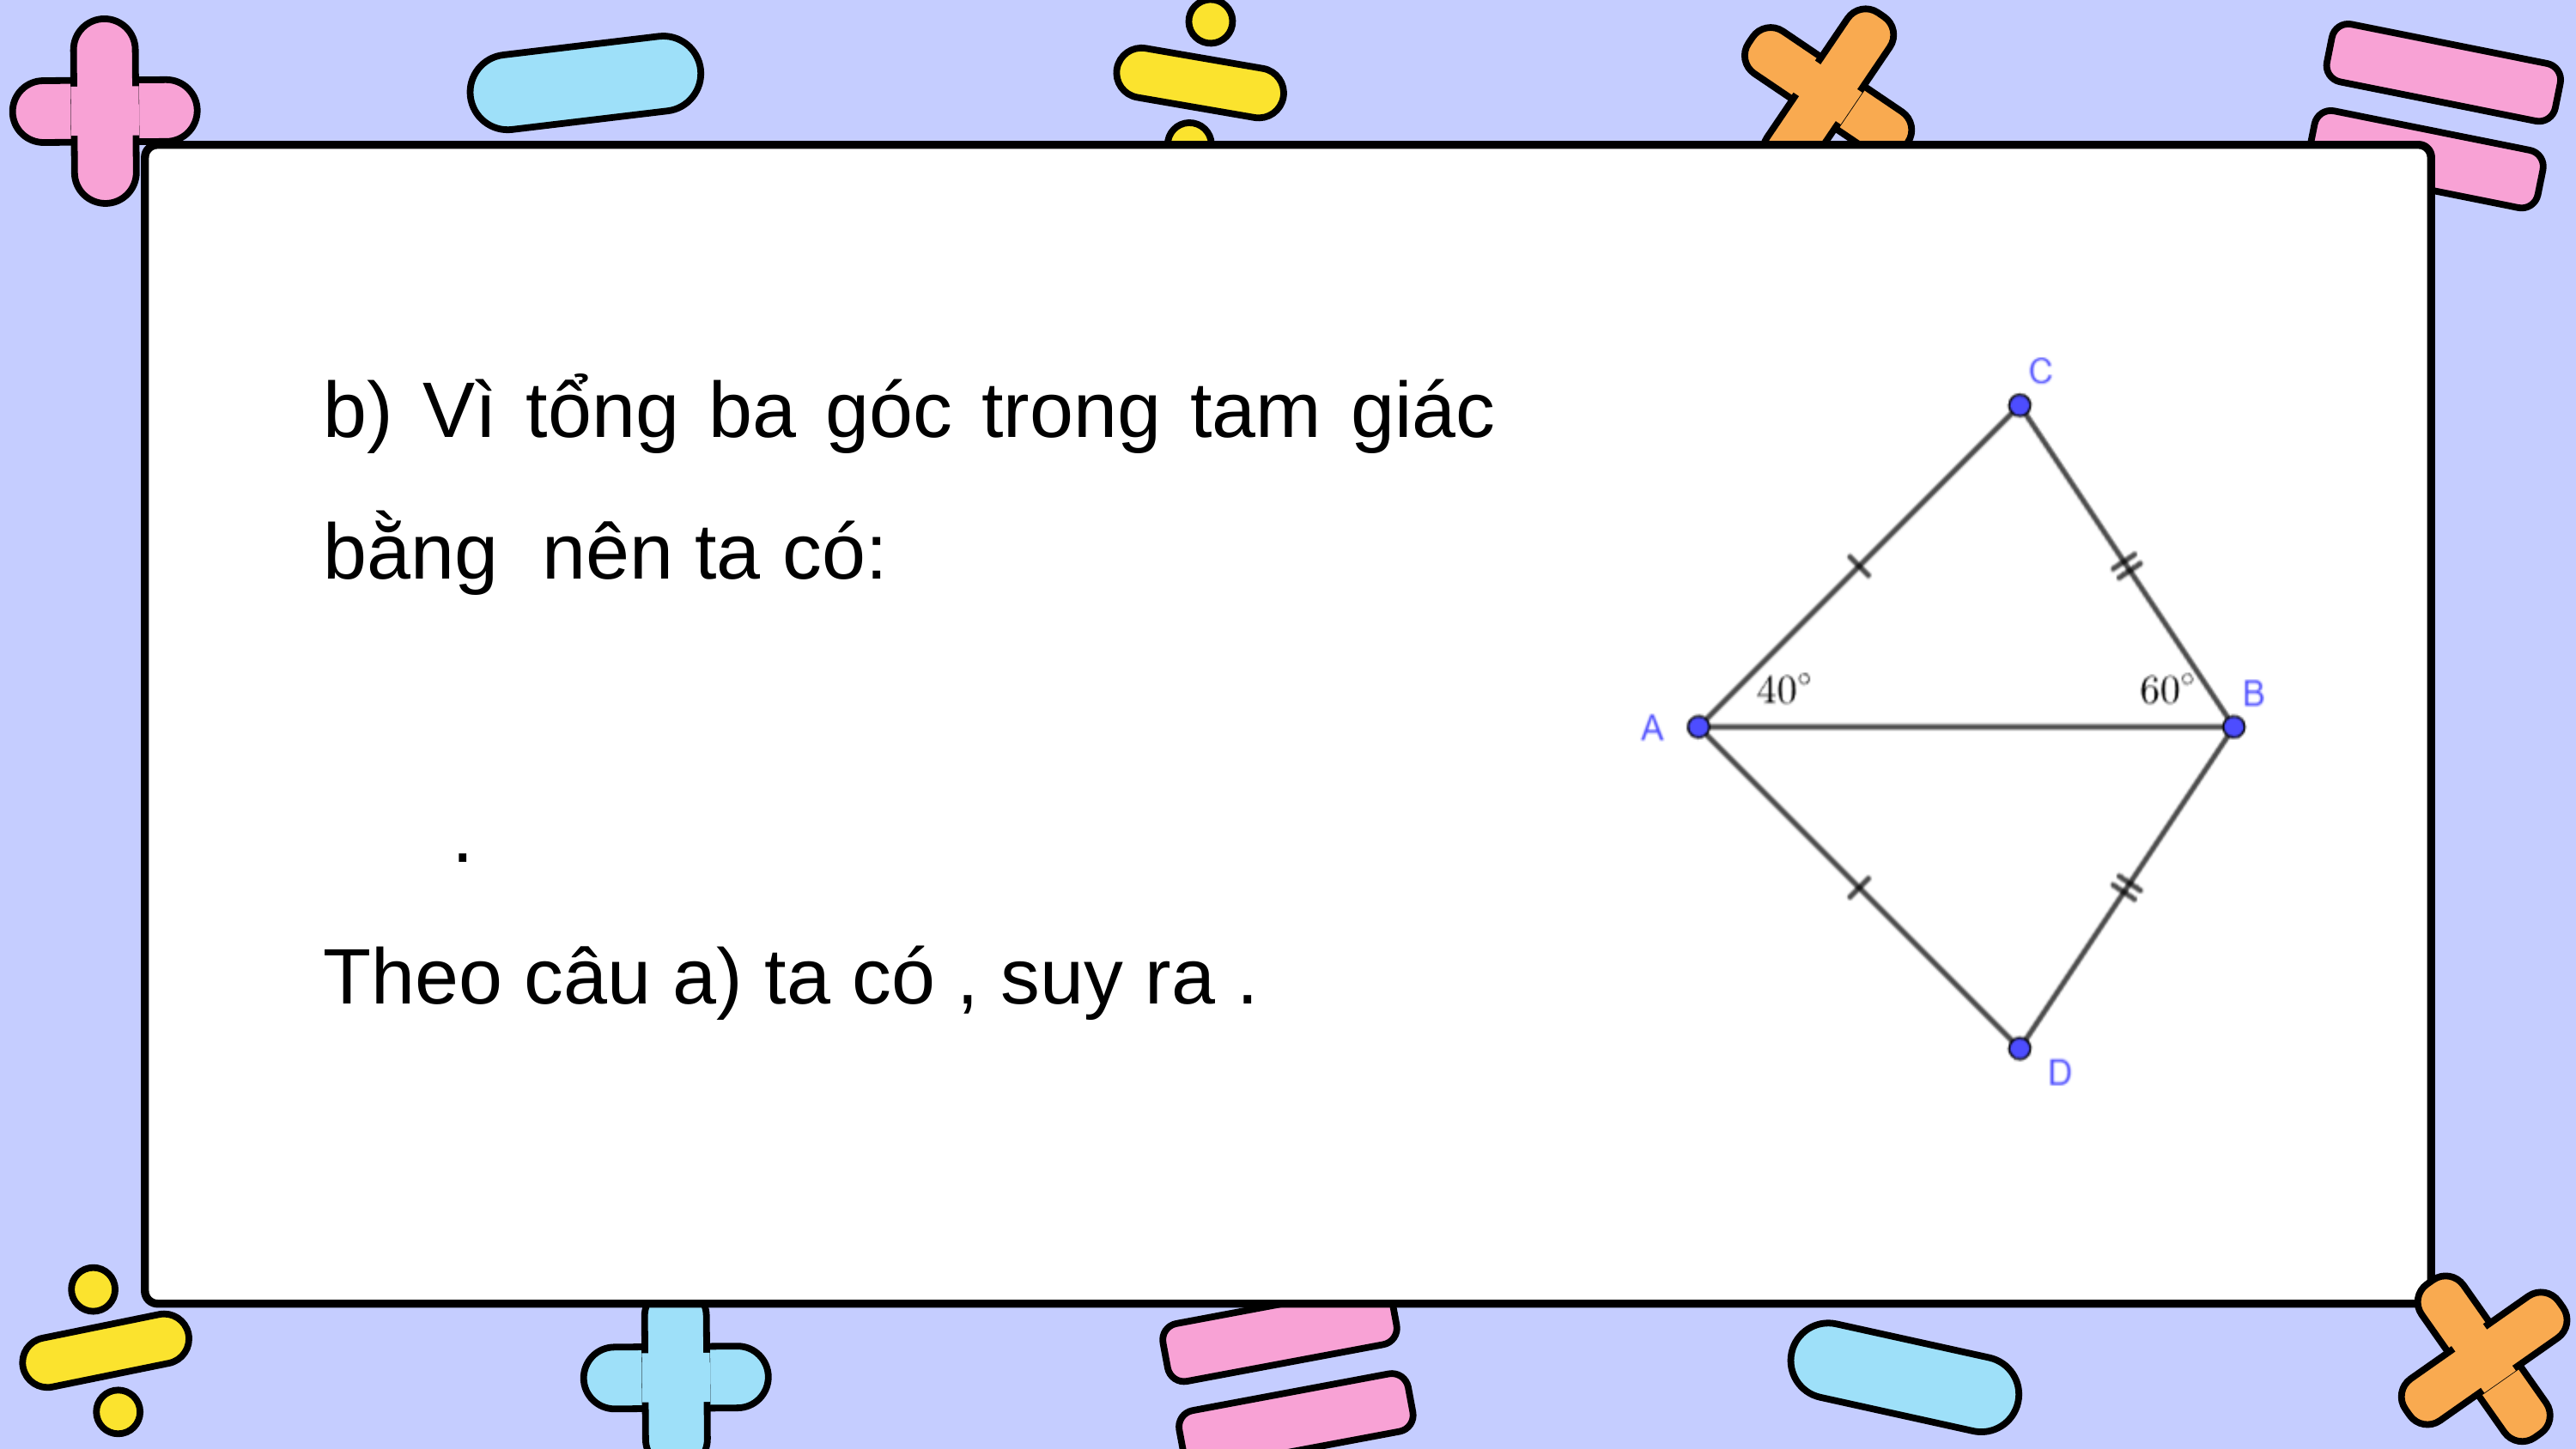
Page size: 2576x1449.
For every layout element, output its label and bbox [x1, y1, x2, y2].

text_box [469, 45, 702, 121]
text_box [21, 1265, 191, 1435]
text_box [8, 14, 202, 208]
text_box [144, 144, 2432, 1304]
text_box [2318, 42, 2552, 191]
picture [1610, 330, 2282, 1108]
text_box [1171, 1303, 1405, 1449]
text_box [1735, 0, 1921, 185]
text_box [1789, 1339, 2021, 1416]
text_box [2391, 1266, 2576, 1449]
text_box [579, 1281, 773, 1449]
text_box [1115, 0, 1285, 168]
